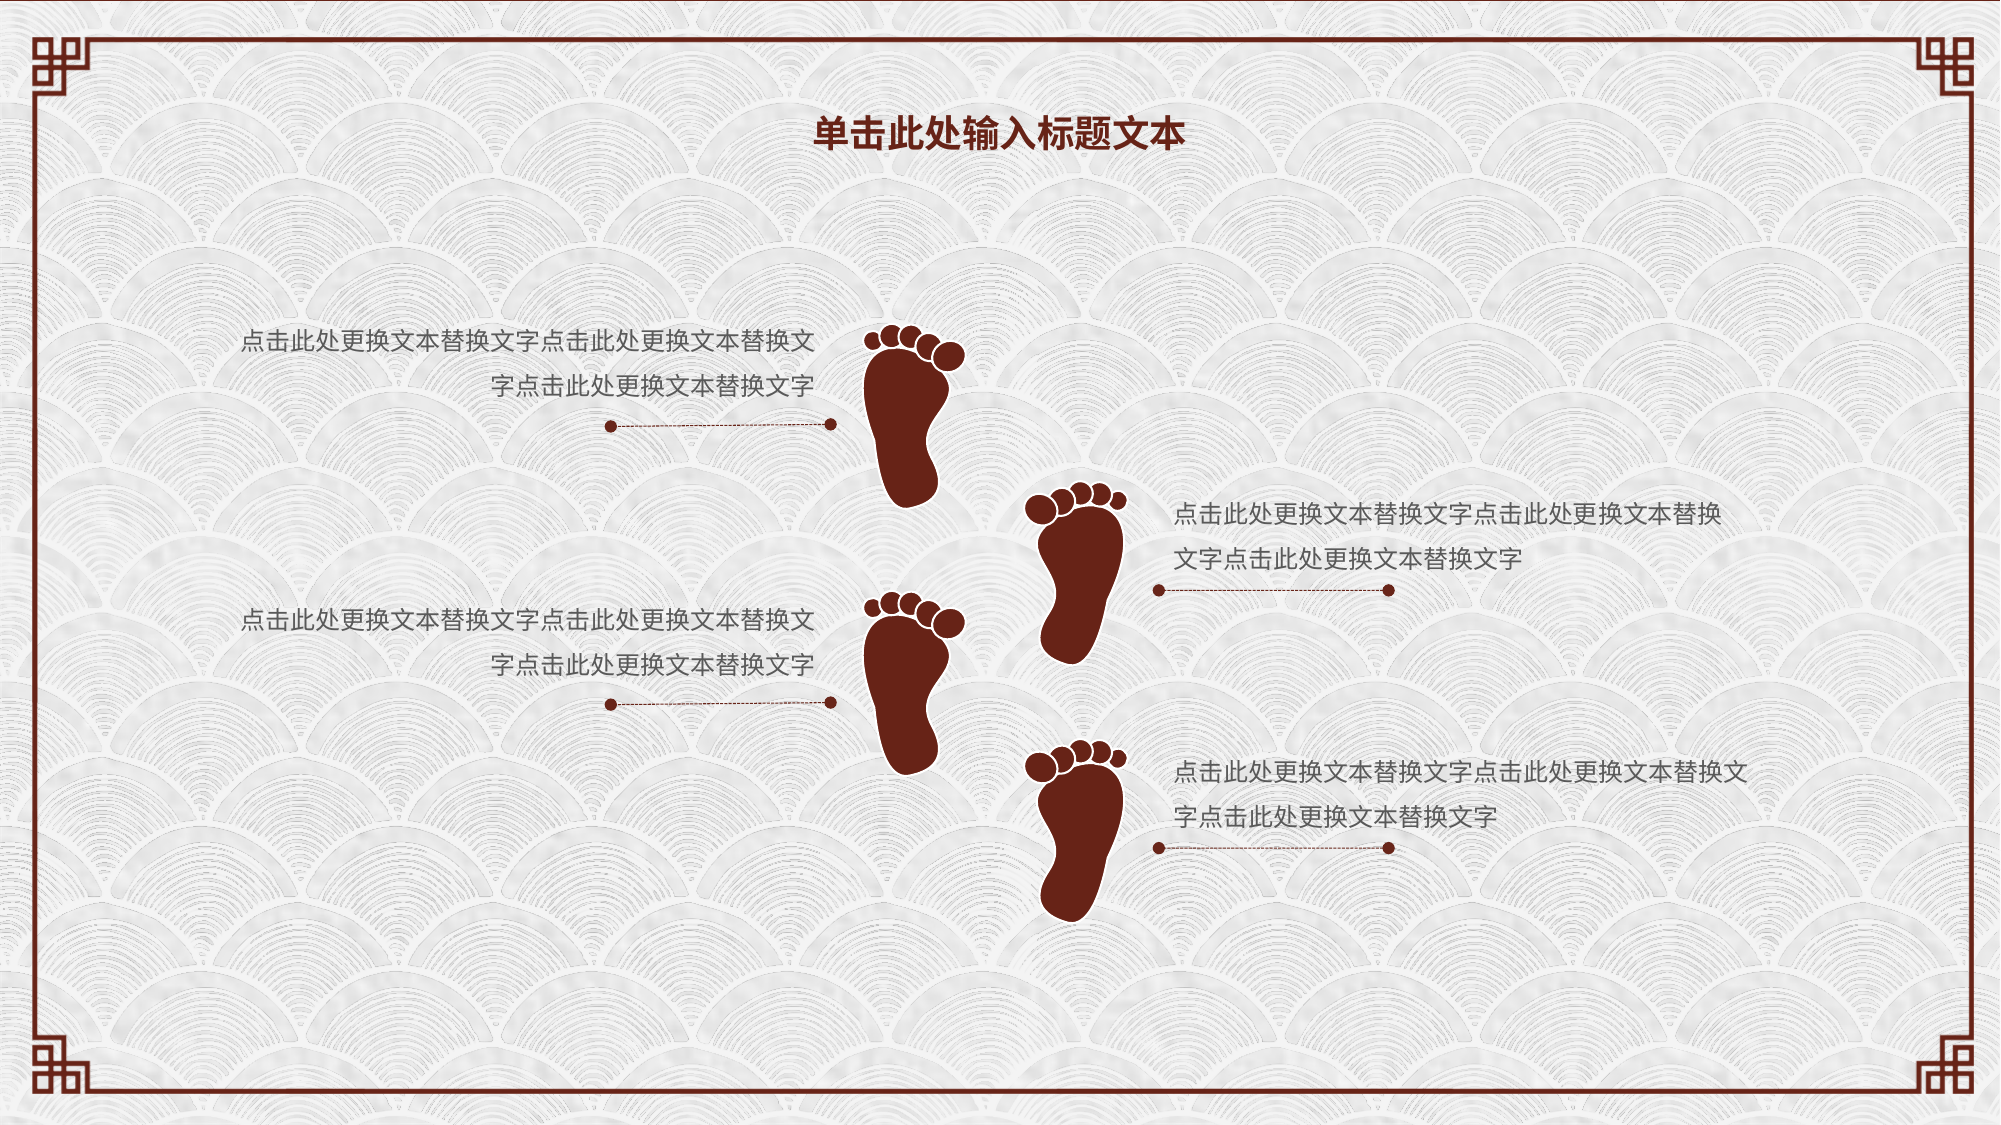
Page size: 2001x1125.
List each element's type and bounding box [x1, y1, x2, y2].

text_box [1011, 735, 1129, 915]
picture [0, 0, 2001, 1125]
text_box [856, 321, 974, 501]
text_box [1011, 477, 1129, 657]
text_box [856, 588, 974, 768]
